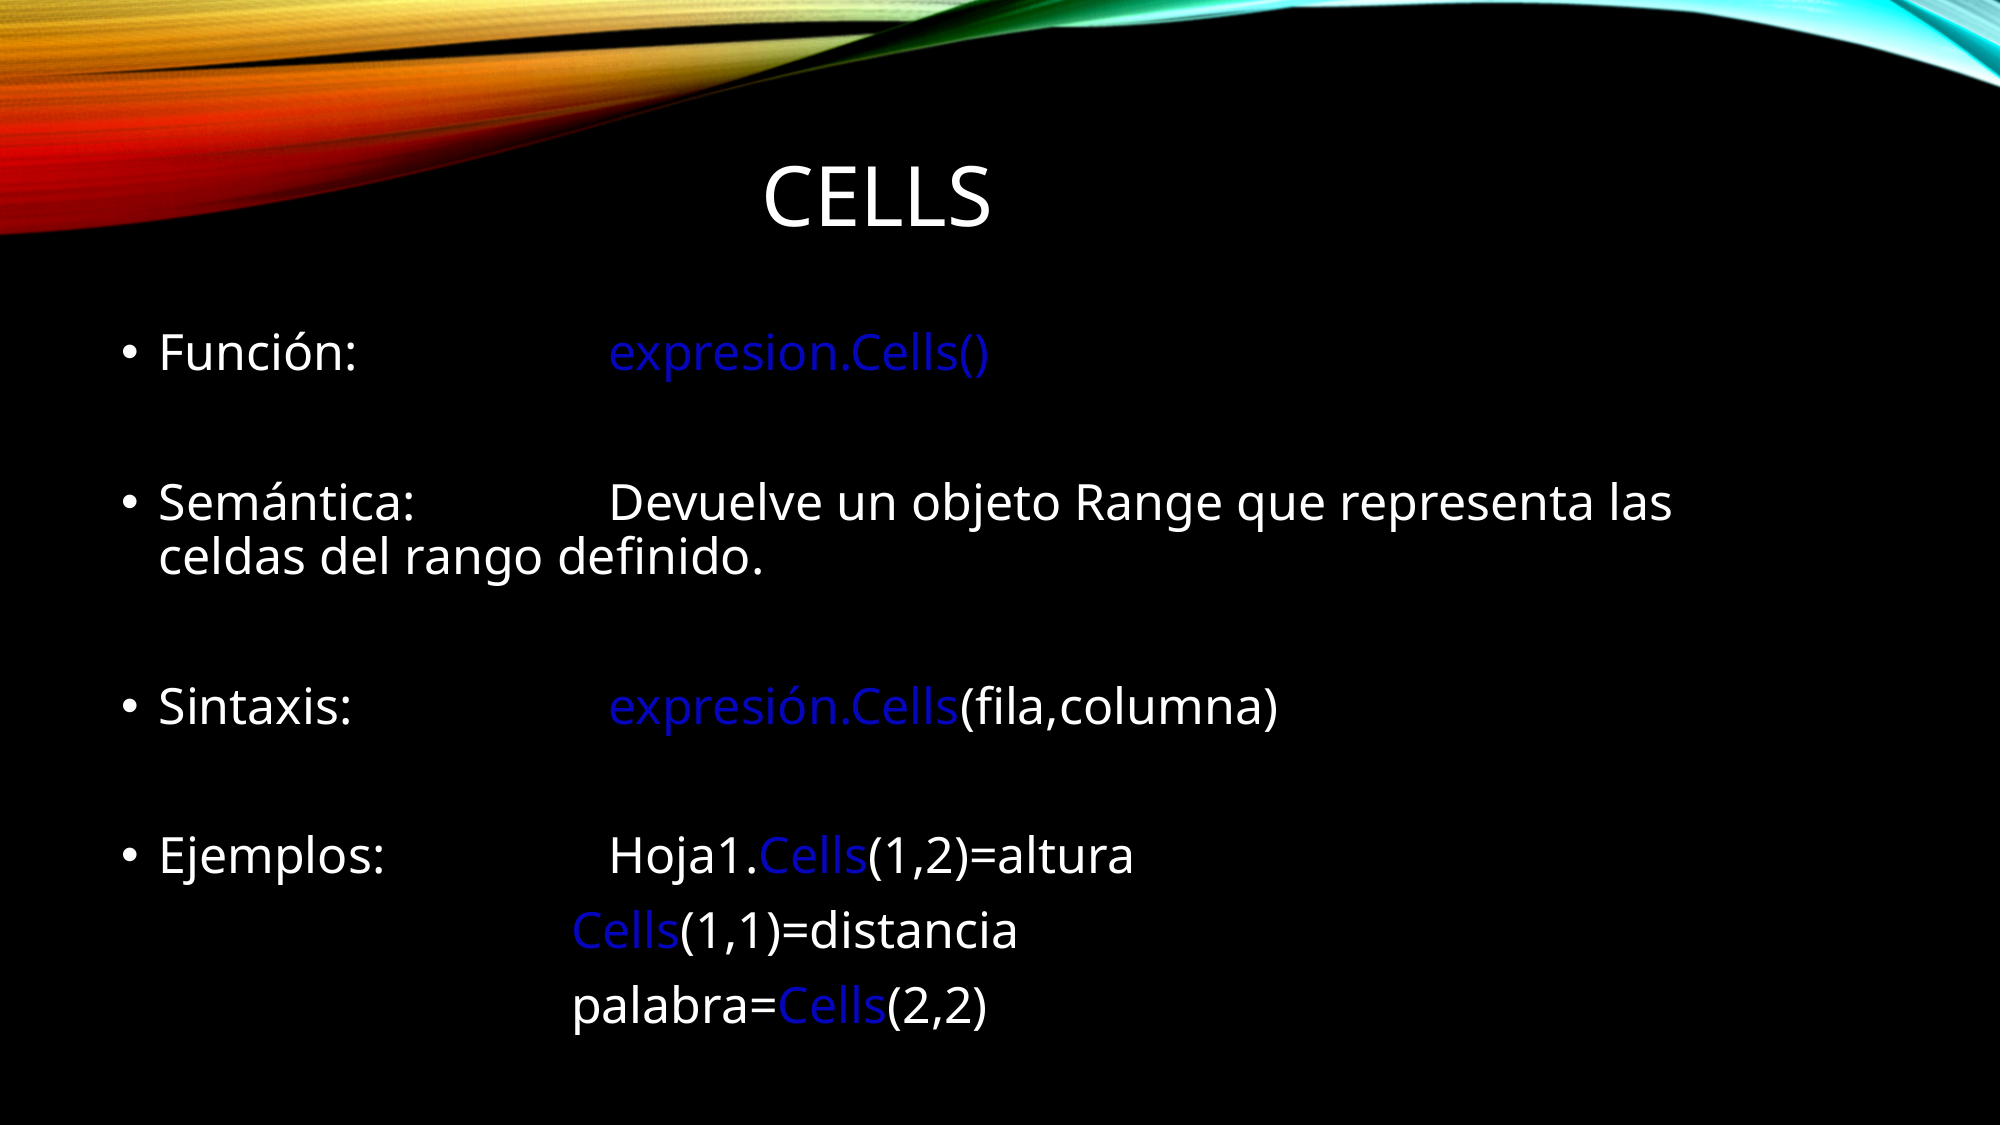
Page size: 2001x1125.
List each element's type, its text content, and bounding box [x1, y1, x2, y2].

list Función: expresion.Cells() Semántica: Devuelve un objeto Range que representa las celdas del rango definido. Sintaxis: expresión.Cells(fila,columna) Ejemplos: Hoja1.Cells(1,2)=altura Cells(1,1)=distancia palabra=Cells(2,2) [106, 320, 1752, 1125]
title Cells [106, 129, 1649, 270]
picture [0, 0, 2000, 237]
